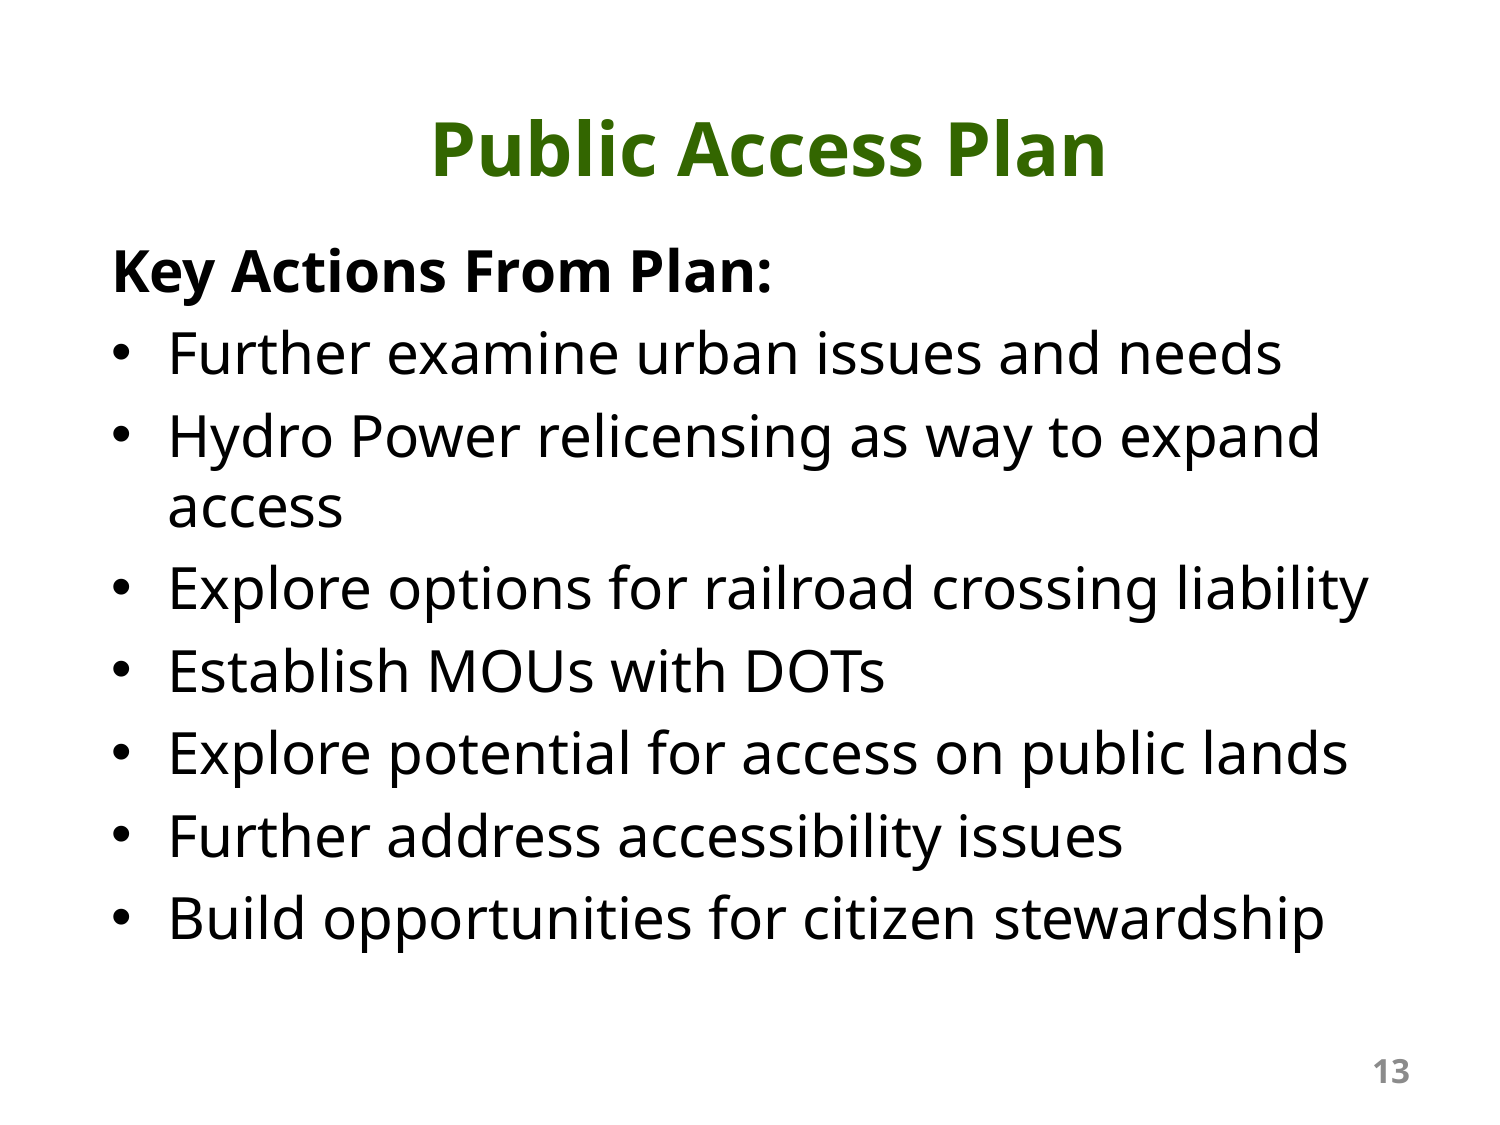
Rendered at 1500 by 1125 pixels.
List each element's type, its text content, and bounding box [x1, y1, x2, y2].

text_box 13 [1074, 1042, 1425, 1103]
text_box Key Actions From Plan: Further examine urban issues and needs Hydro Power relicensing as way to expand access Explore options for railroad crossing liability Establish MOUs with DOTs Explore potential for access on public lands Further address accessibility issues Build opportunities for citizen stewardship [96, 226, 1428, 959]
text_box Public Access Plan [192, 94, 1347, 200]
